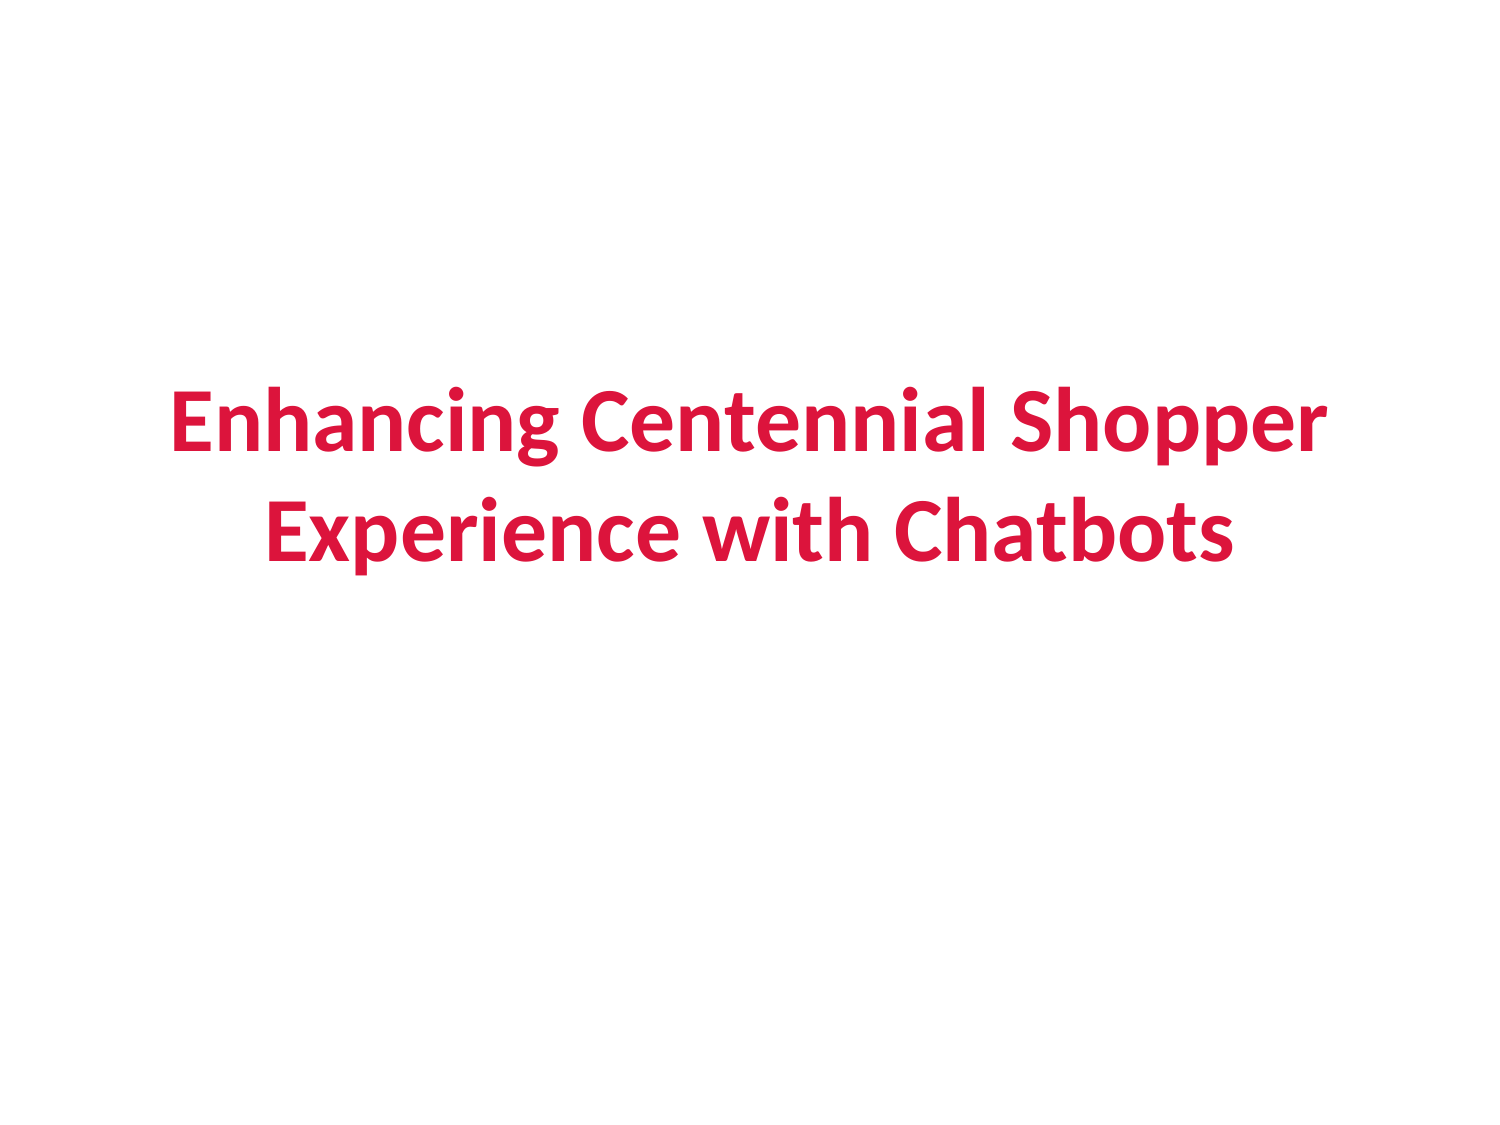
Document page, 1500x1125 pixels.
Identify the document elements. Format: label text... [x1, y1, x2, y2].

title Enhancing Centennial Shopper Experience with Chatbots [112, 349, 1388, 591]
